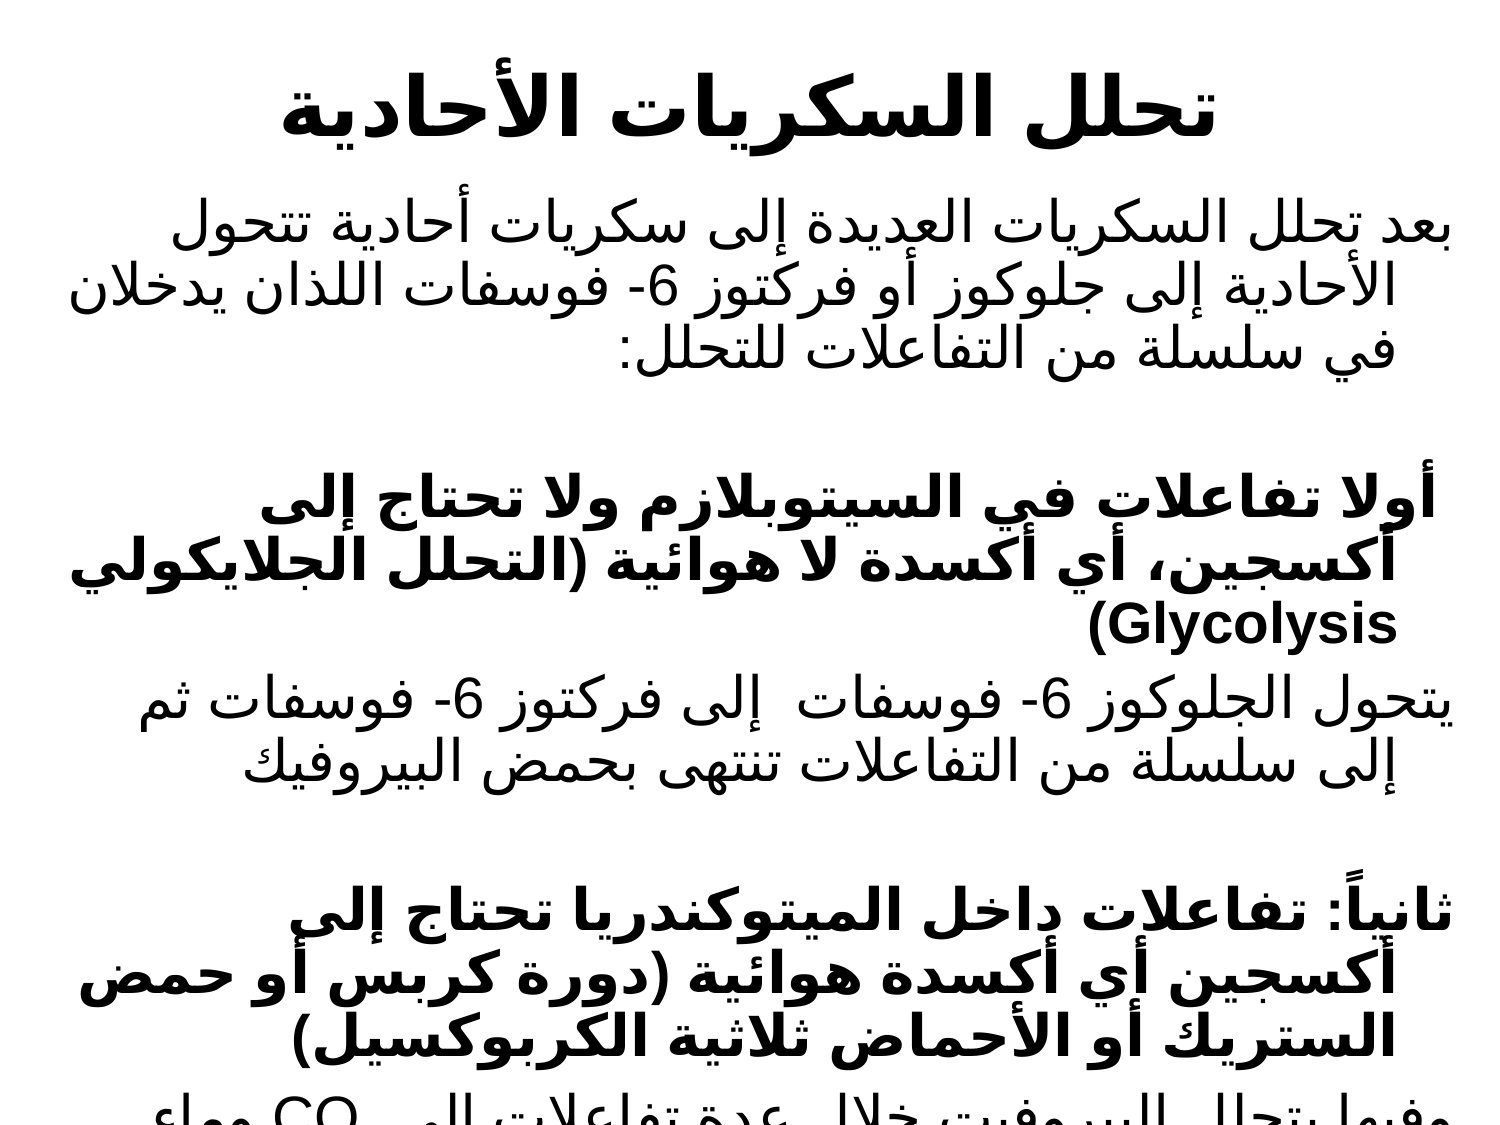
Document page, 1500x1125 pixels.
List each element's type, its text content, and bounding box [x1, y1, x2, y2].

list بعد تحلل السكريات العديدة إلى سكريات أحادية تتحول الأحادية إلى جلوكوز أو فركتوز 6- فوسفات اللذان يدخلان في سلسلة من التفاعلات للتحلل: أولا تفاعلات في السيتوبلازم ولا تحتاج إلى أكسجين، أي أكسدة لا هوائية (التحلل الجلايكولي Glycolysis) يتحول الجلوكوز 6- فوسفات إلى فركتوز 6- فوسفات ثم إلى سلسلة من التفاعلات تنتهى بحمض البيروفيك ثانياً: تفاعلات داخل الميتوكندريا تحتاج إلى أكسجين أي أكسدة هوائية (دورة كربس أو حمض الستريك أو الأحماض ثلاثية الكربوكسيل) وفيها يتحلل البيروفيت خلال عدة تفاعلات إلى CO2 وماء وطاقة [29, 184, 1471, 1024]
title تحلل السكريات الأحادية [74, 44, 1426, 162]
